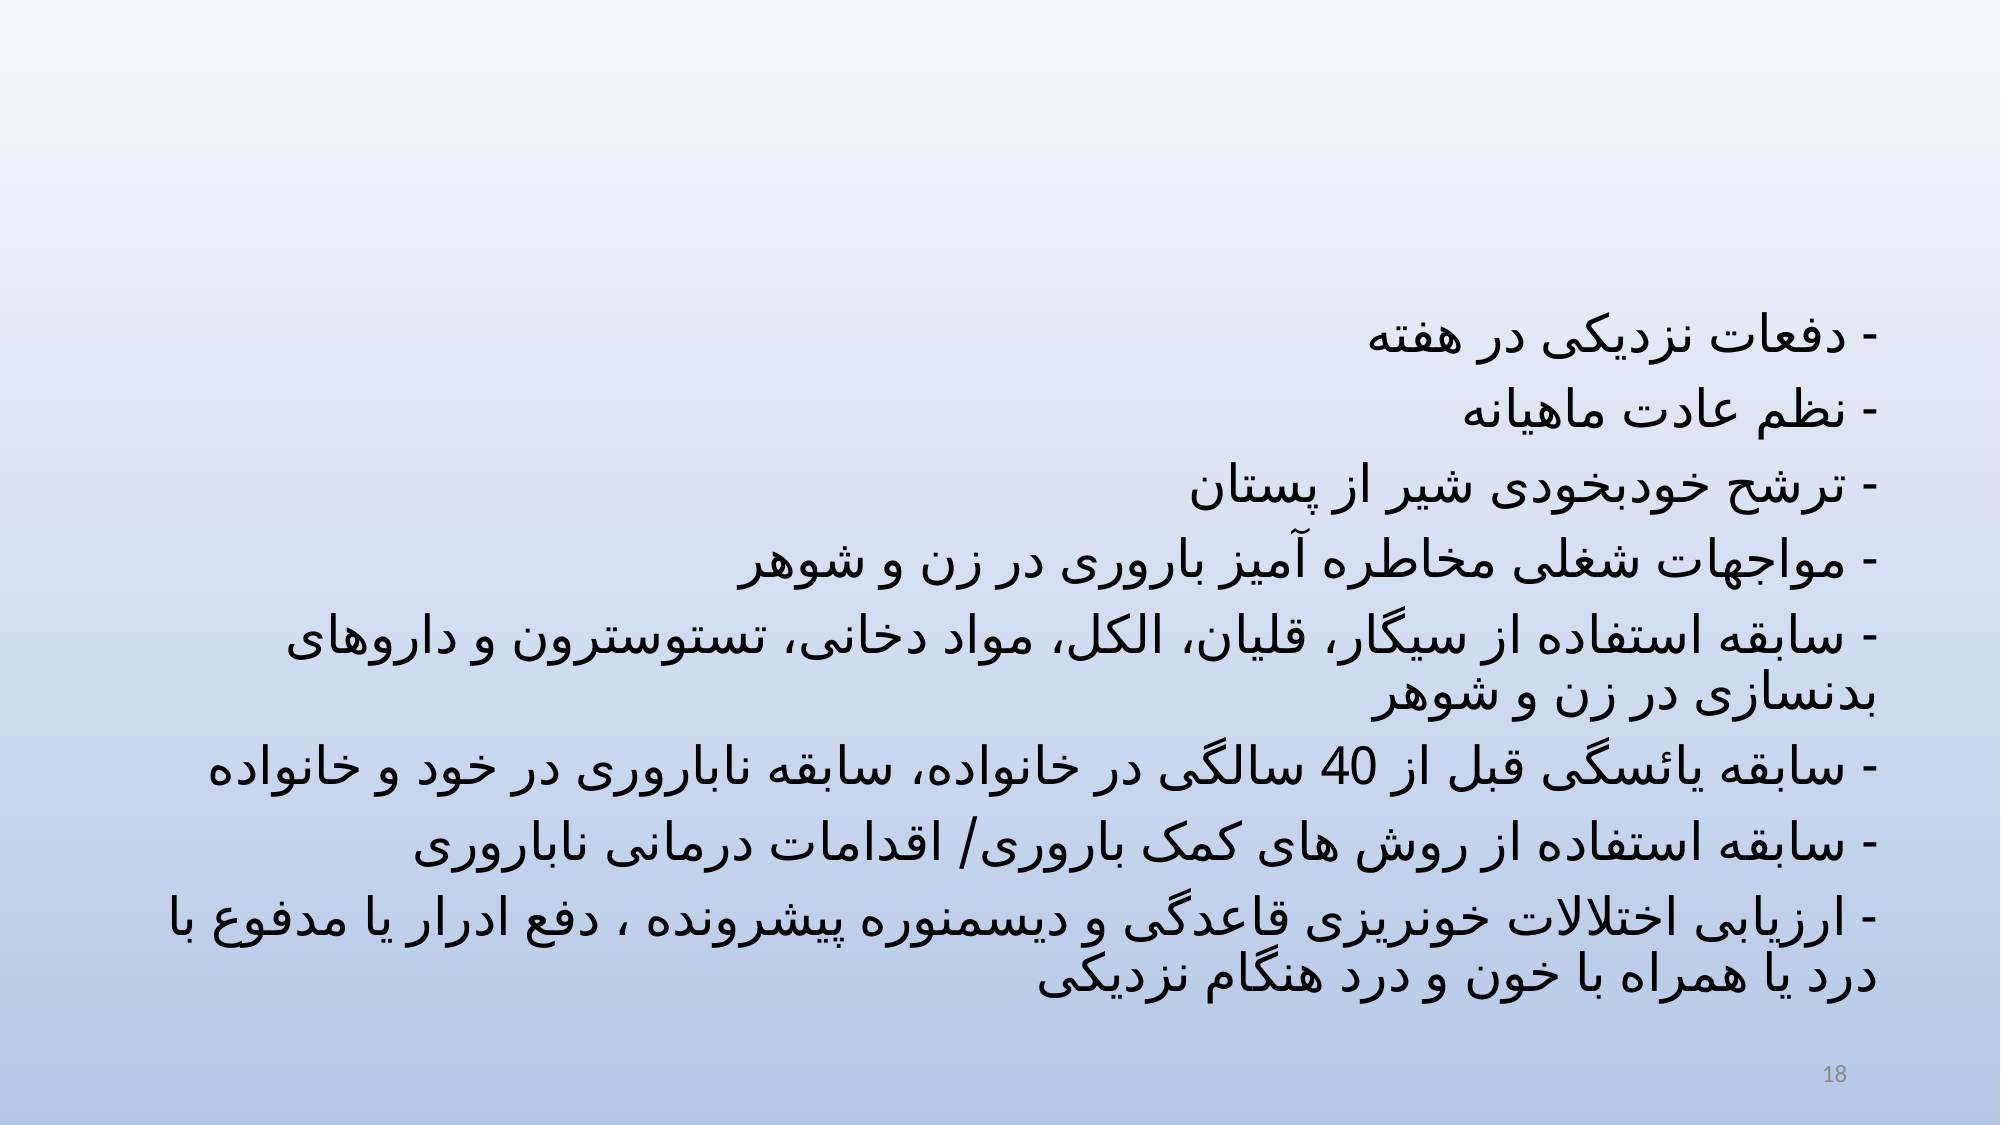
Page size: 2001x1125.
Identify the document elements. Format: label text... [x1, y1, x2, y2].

slide_number 18 [1412, 1042, 1863, 1103]
list - دفعات نزدیکی در هفته - نظم عادت ماهیانه - ترشح خودبخودی شیر از پستان - مواجهات شغلی مخاطره آمیز باروری در زن و شوهر - سابقه استفاده از سیگار، قلیان، الکل، مواد دخانی، تستوسترون و داروهای بدنسازی در زن و شوهر - سابقه یائسگی قبل از 40 سالگی در خانواده، سابقه ناباروری در خود و خانواده - سابقه استفاده از روش های کمک باروری/ اقدامات درمانی ناباروری - ارزیابی اختلالات خونریزی قاعدگی و دیسمنوره پیشرونده ، دفع ادرار یا مدفوع با درد یا همراه با خون و درد هنگام نزدیکی [90, 299, 1895, 1014]
